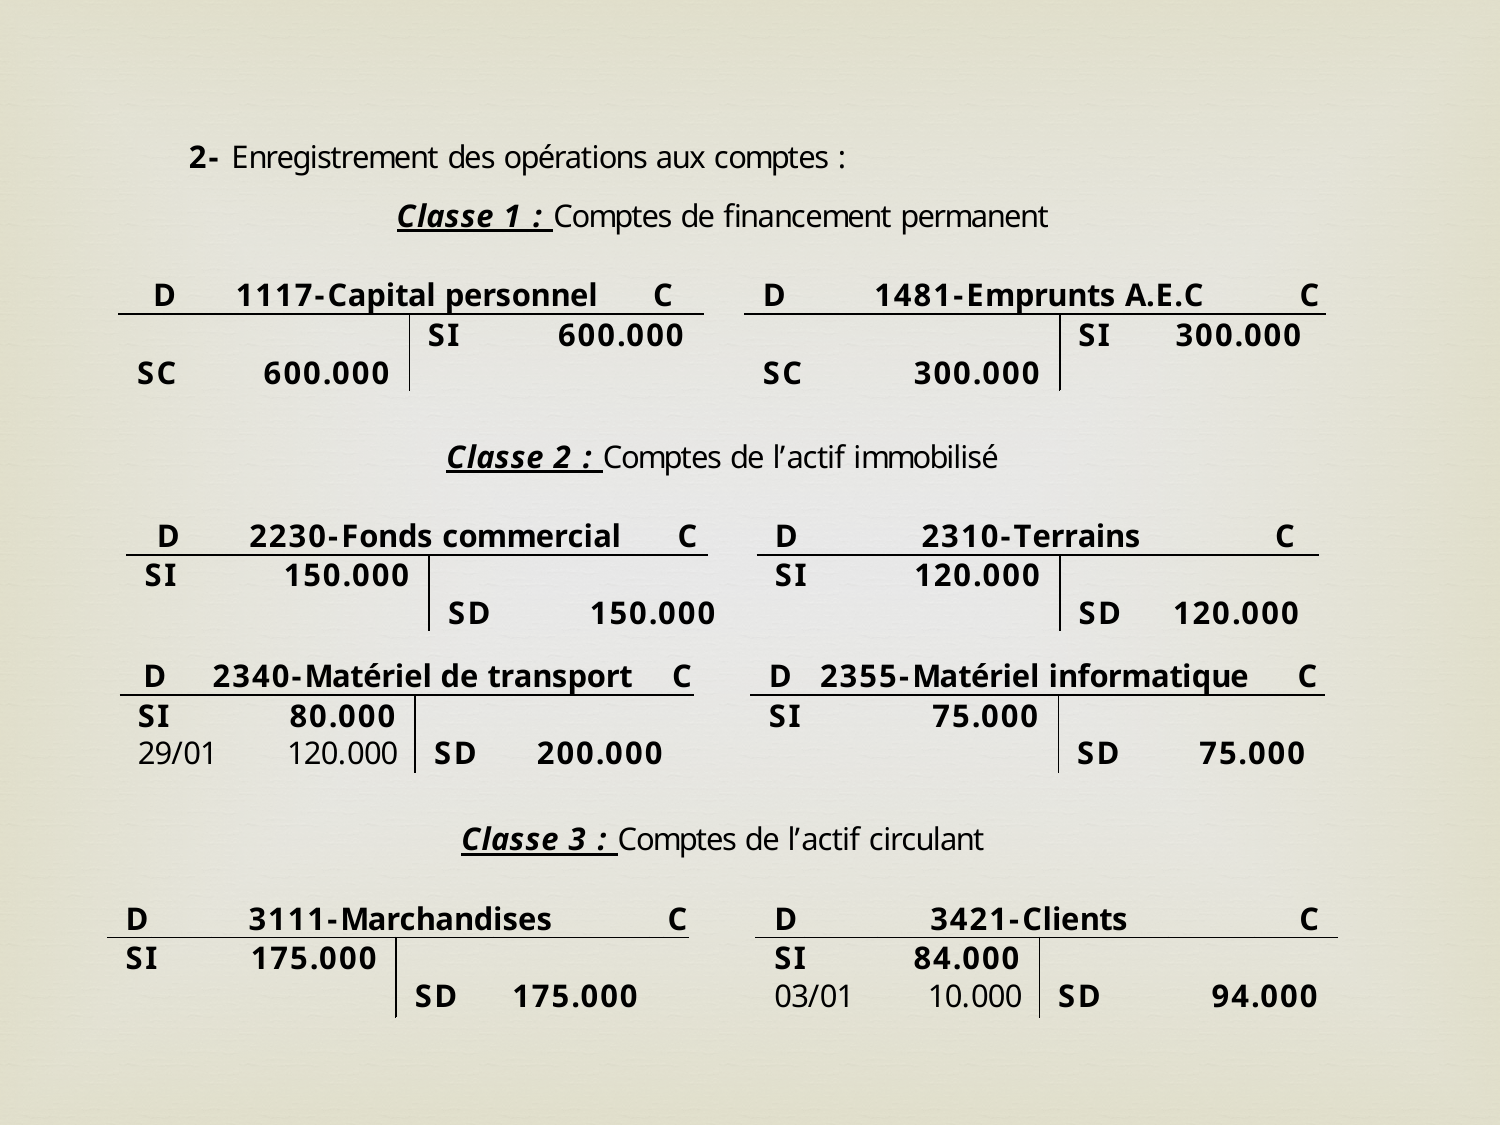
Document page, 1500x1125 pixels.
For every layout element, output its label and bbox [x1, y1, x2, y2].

picture [0, 136, 1500, 1067]
